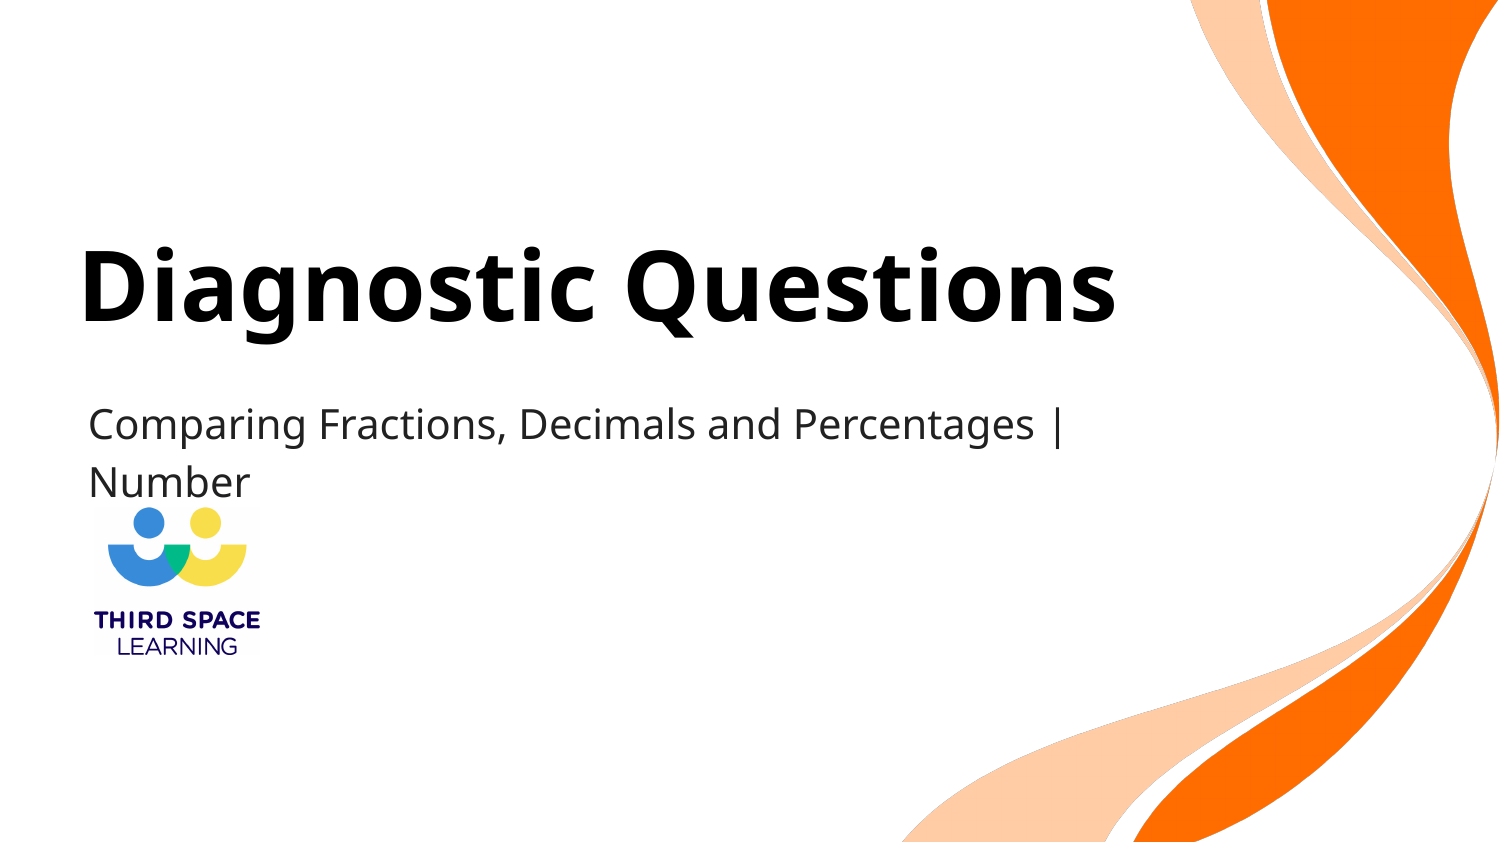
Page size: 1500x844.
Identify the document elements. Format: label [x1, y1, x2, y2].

picture [902, 0, 1500, 842]
picture [94, 507, 260, 655]
